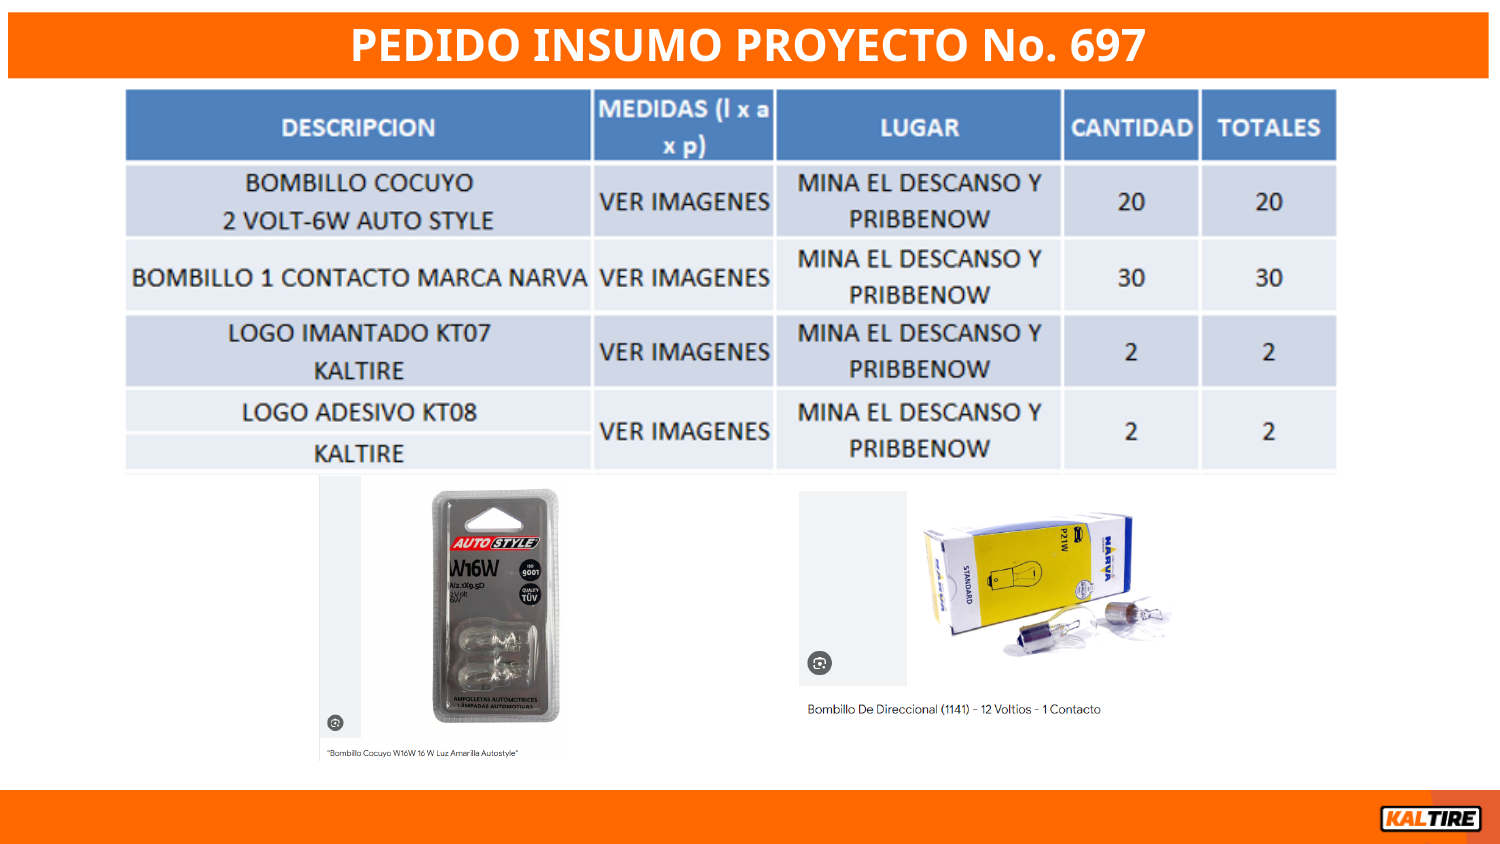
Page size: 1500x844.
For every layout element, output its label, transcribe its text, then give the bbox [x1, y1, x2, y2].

picture [123, 85, 1343, 761]
picture [799, 491, 1172, 722]
text_box PEDIDO INSUMO PROYECTO No. 697 [8, 12, 1489, 79]
picture [0, 790, 1500, 844]
